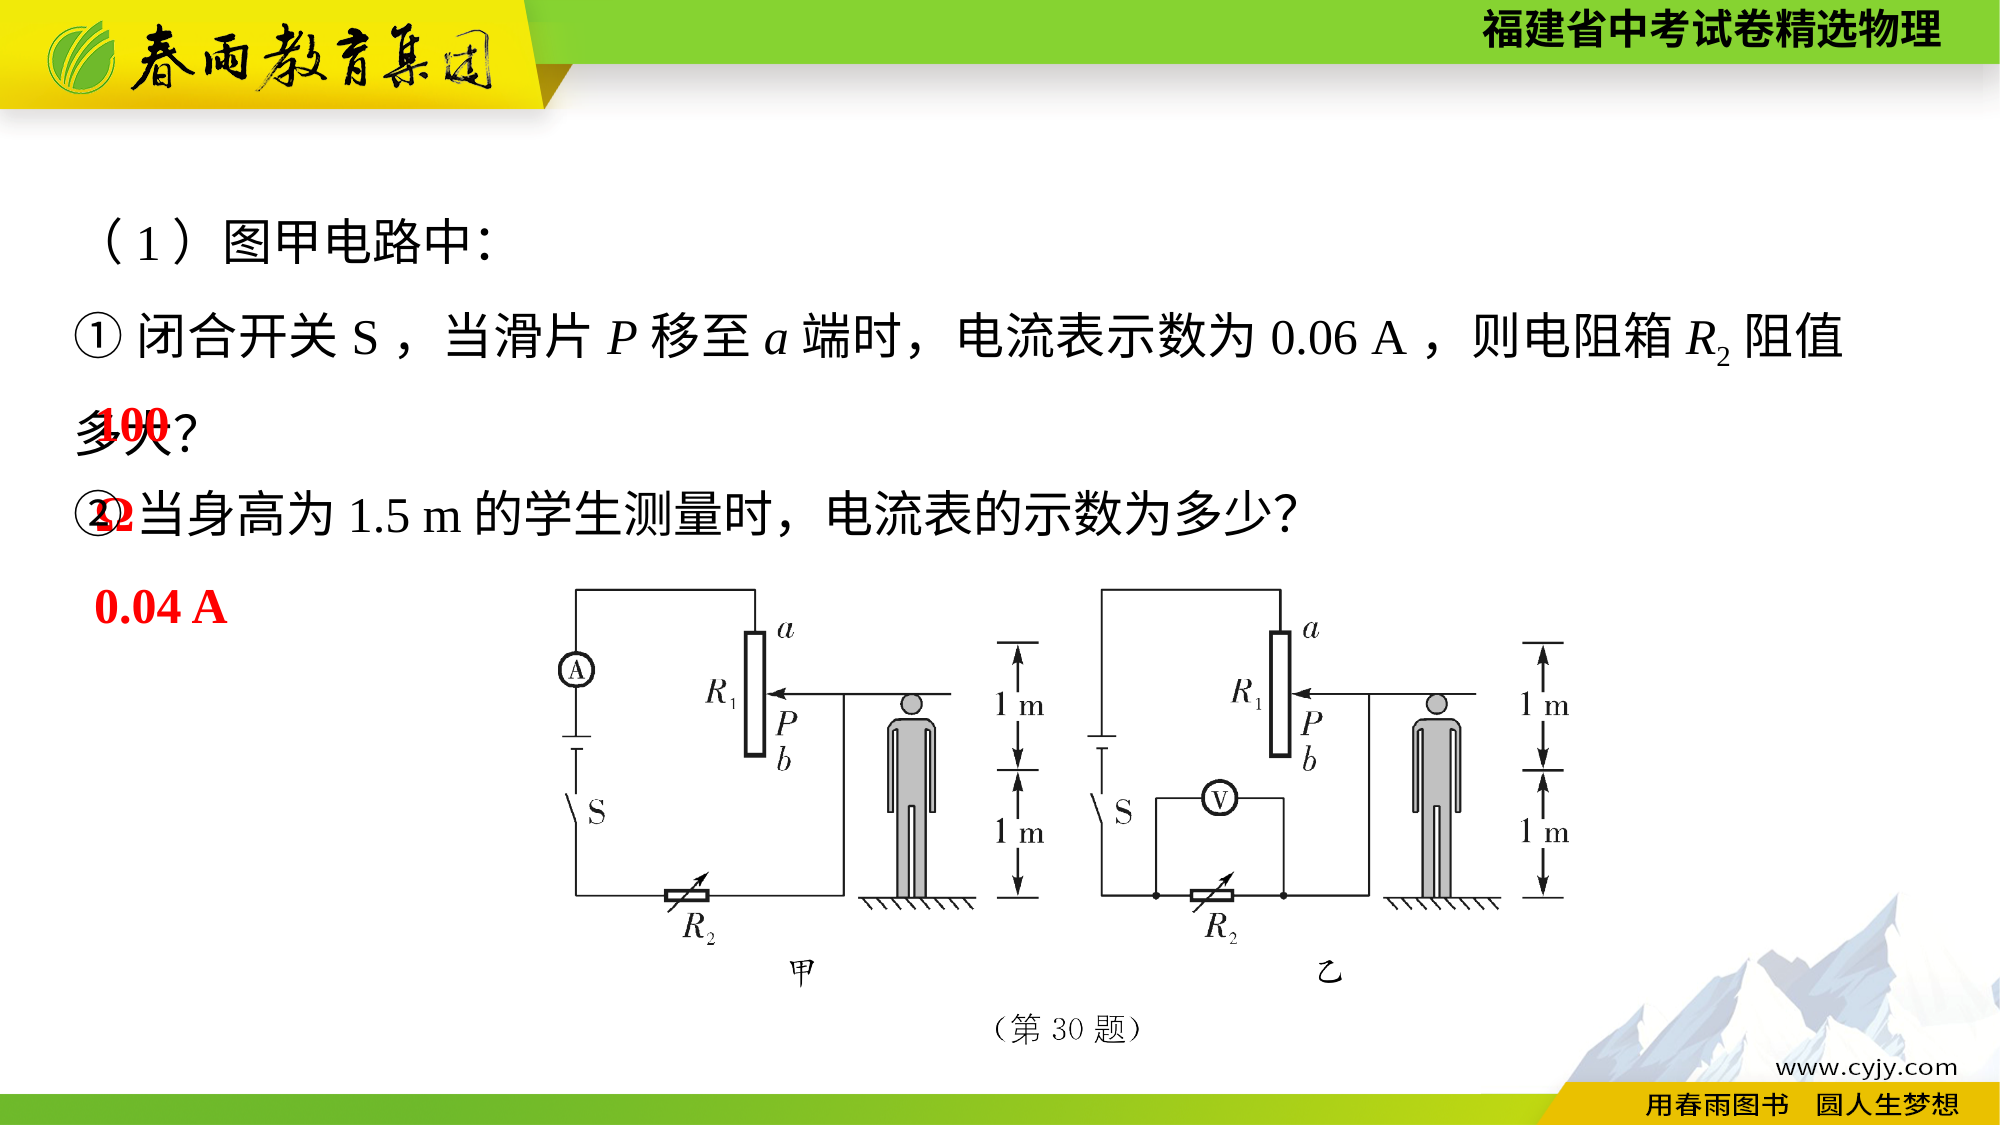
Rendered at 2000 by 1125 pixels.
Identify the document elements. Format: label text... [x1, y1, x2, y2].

text_box ②当身高为1.5 m的学生测量时，电流表的示数为多少？ [59, 444, 1500, 550]
text_box 100 Ω [79, 353, 287, 444]
text_box 0.04 A [79, 536, 243, 641]
text_box （1）图甲电路中： ①闭合开关S，当滑片P移至a端时，电流表示数为0.06 A，则电阻箱R2阻值多大？ [59, 172, 1859, 470]
picture [0, 0, 2000, 1125]
